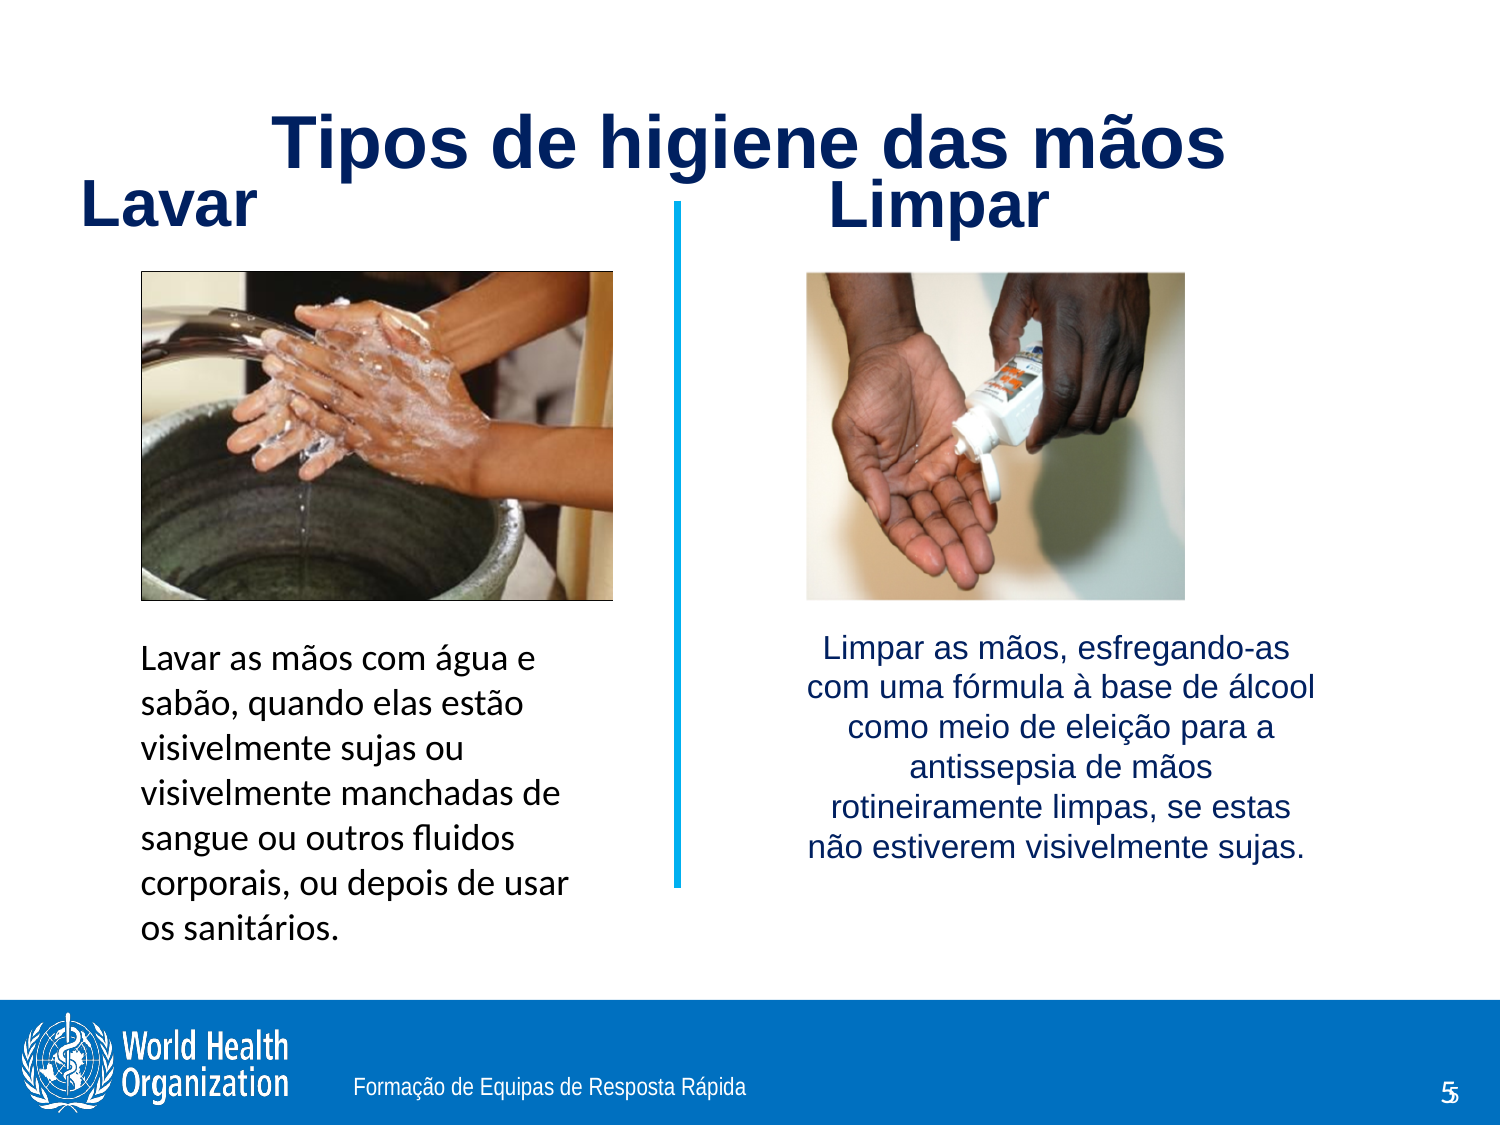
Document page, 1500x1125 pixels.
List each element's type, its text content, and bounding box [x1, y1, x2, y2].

text_box Lavar [80, 160, 381, 241]
picture [21, 1012, 288, 1113]
title Tipos de higiene das mãos [75, 45, 1425, 233]
picture [805, 270, 1186, 602]
text_box Lavar as mãos com água e sabão, quando elas estão visivelmente sujas ou visivelmente manchadas de sangue ou outros fluidos corporais, ou depois de usar os sanitários. [125, 699, 607, 956]
text_box Limpar as mãos, esfregando-as com uma fórmula à base de álcool como meio de eleição para a antissepsia de mãos rotineiramente limpas, se estas não estiverem visivelmente sujas. [805, 625, 1317, 866]
text_box Limpar [828, 160, 1051, 241]
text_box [107, 270, 614, 692]
slide_number 5 [1374, 1063, 1475, 1124]
